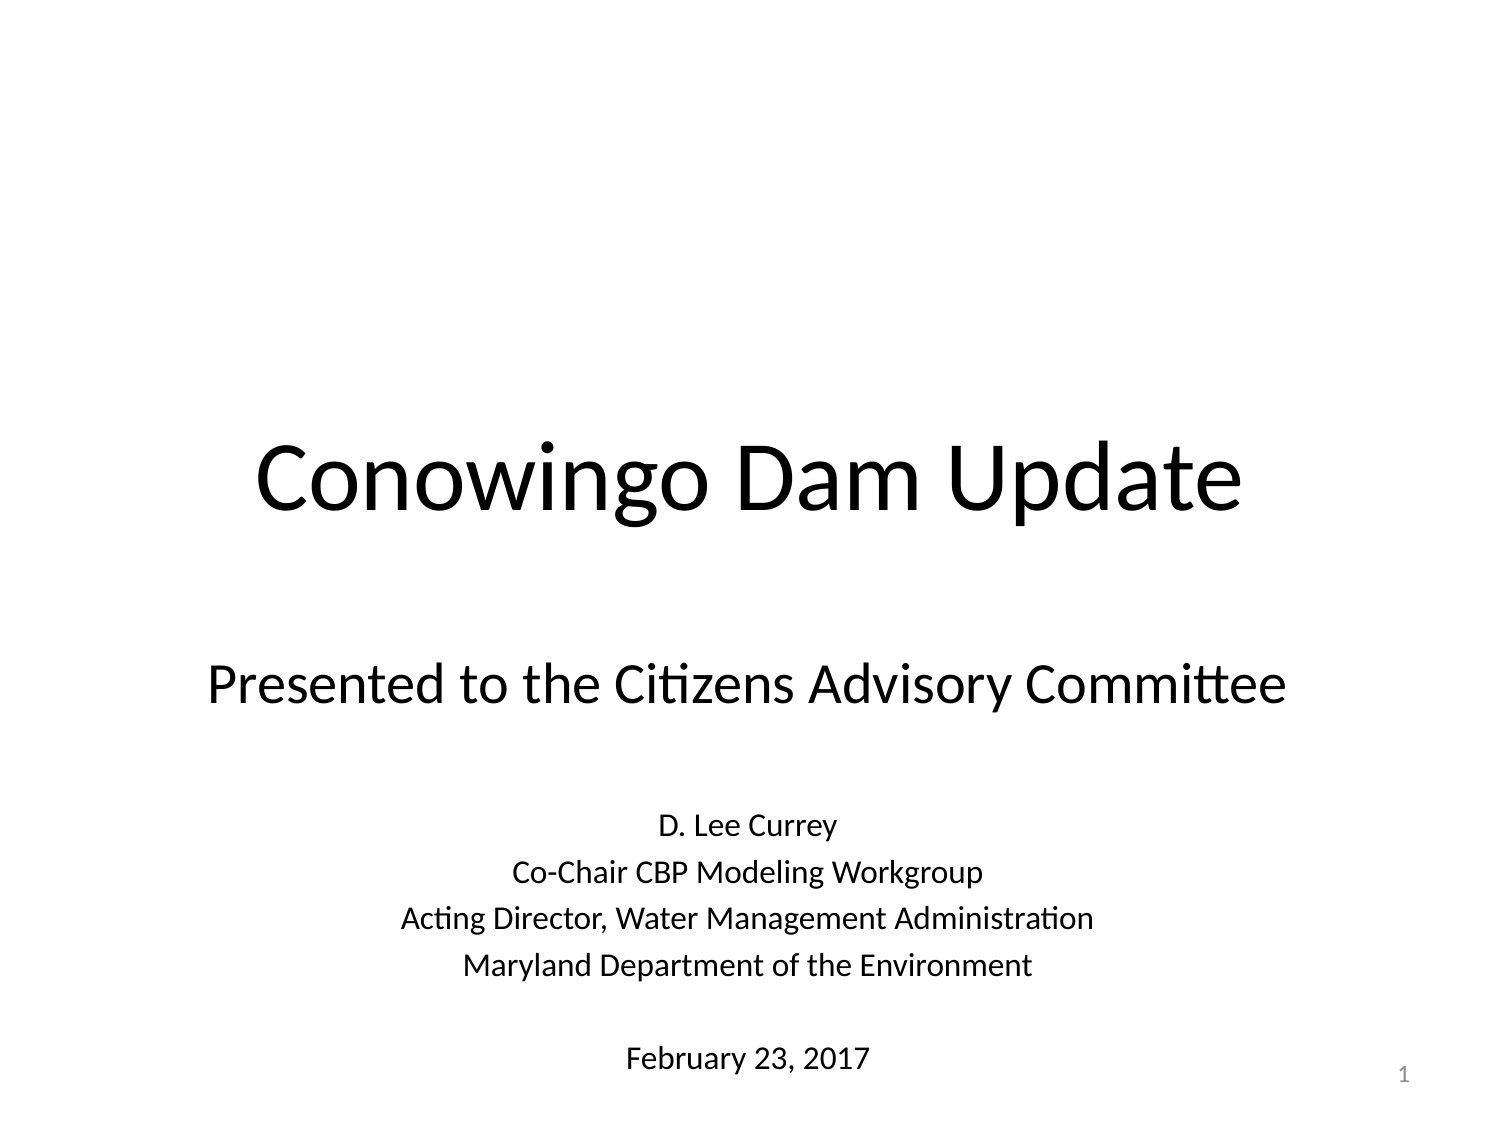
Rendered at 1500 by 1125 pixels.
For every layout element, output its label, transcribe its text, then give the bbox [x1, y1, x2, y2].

slide_number 1 [1074, 1042, 1425, 1103]
title Conowingo Dam Update [112, 349, 1388, 591]
subtitle Presented to the Citizens Advisory Committee D. Lee Currey Co-Chair CBP Modeling Workgroup Acting Director, Water Management Administration Maryland Department of the Environment February 23, 2017 [168, 637, 1328, 925]
